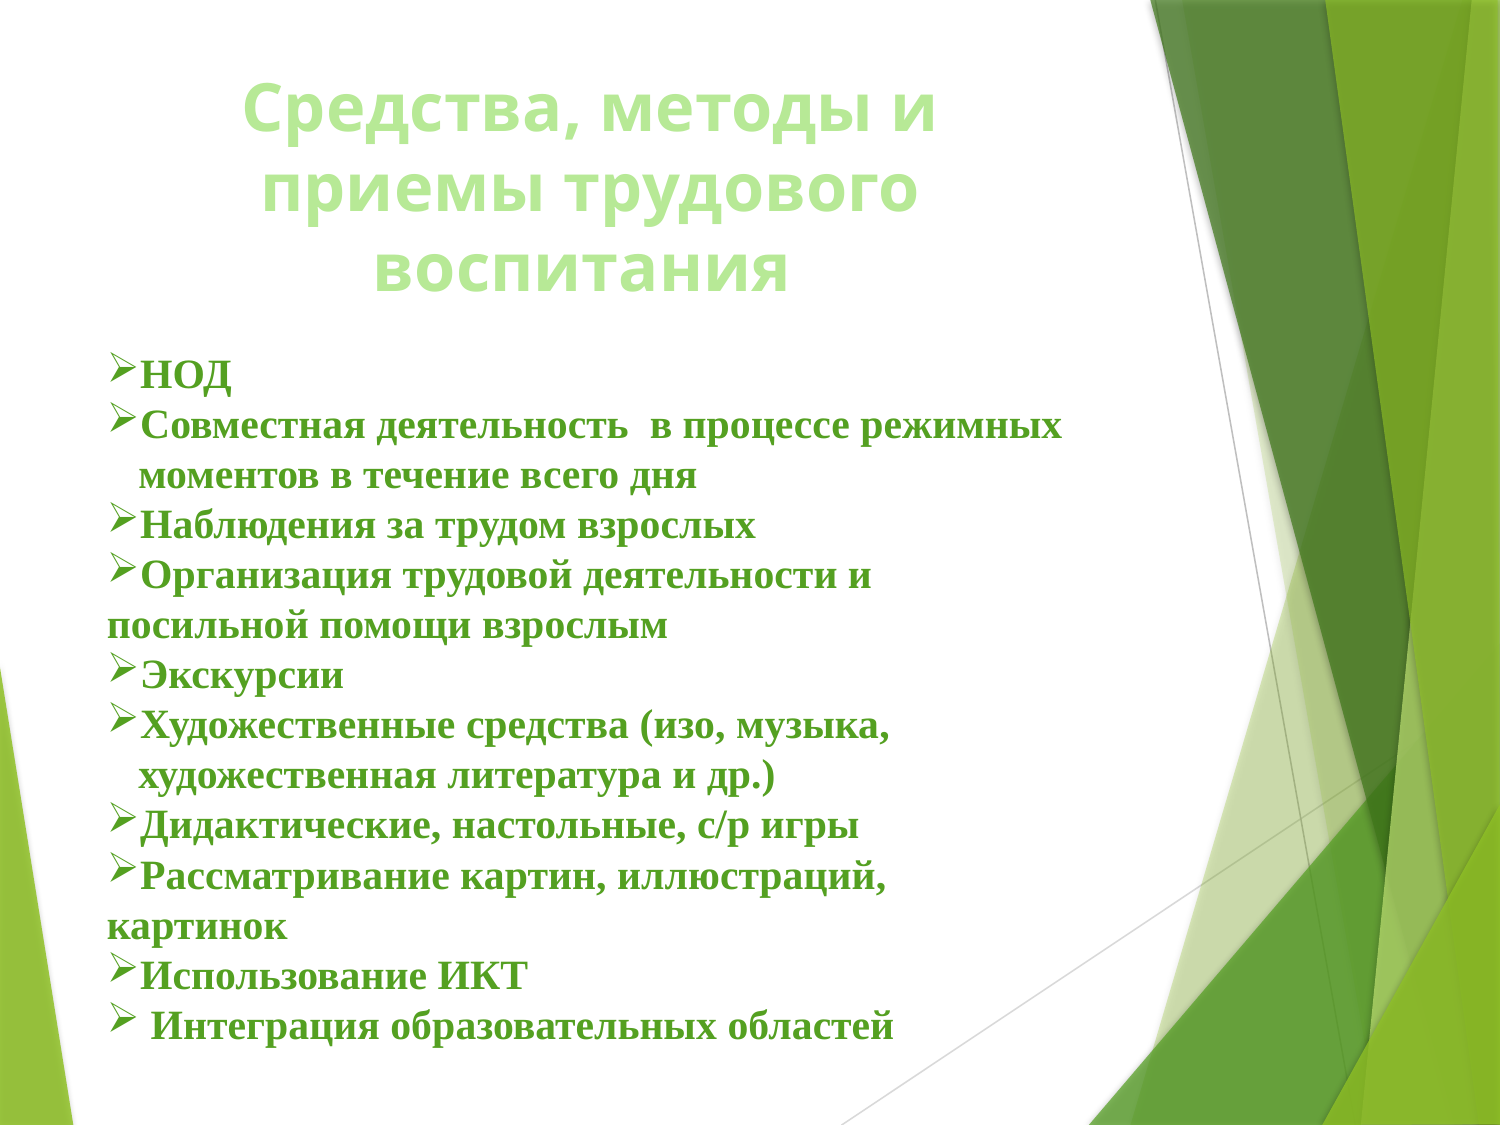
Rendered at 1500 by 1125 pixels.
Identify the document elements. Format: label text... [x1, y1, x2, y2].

text_box Средства, методы и приемы трудового воспитания [0, 112, 1253, 257]
text_box НОД Совместная деятельность в процессе режимных моментов в течение всего дня Наблюдения за трудом взрослых Организация трудовой деятельности и посильной помощи взрослым Экскурсии Художественные средства (изо, музыка, художественная литература и др.) Дидактические, настольные, с/р игры Рассматривание картин, иллюстраций, картинок Использование ИКТ Интеграция образовательных областей [51, 289, 1129, 1096]
